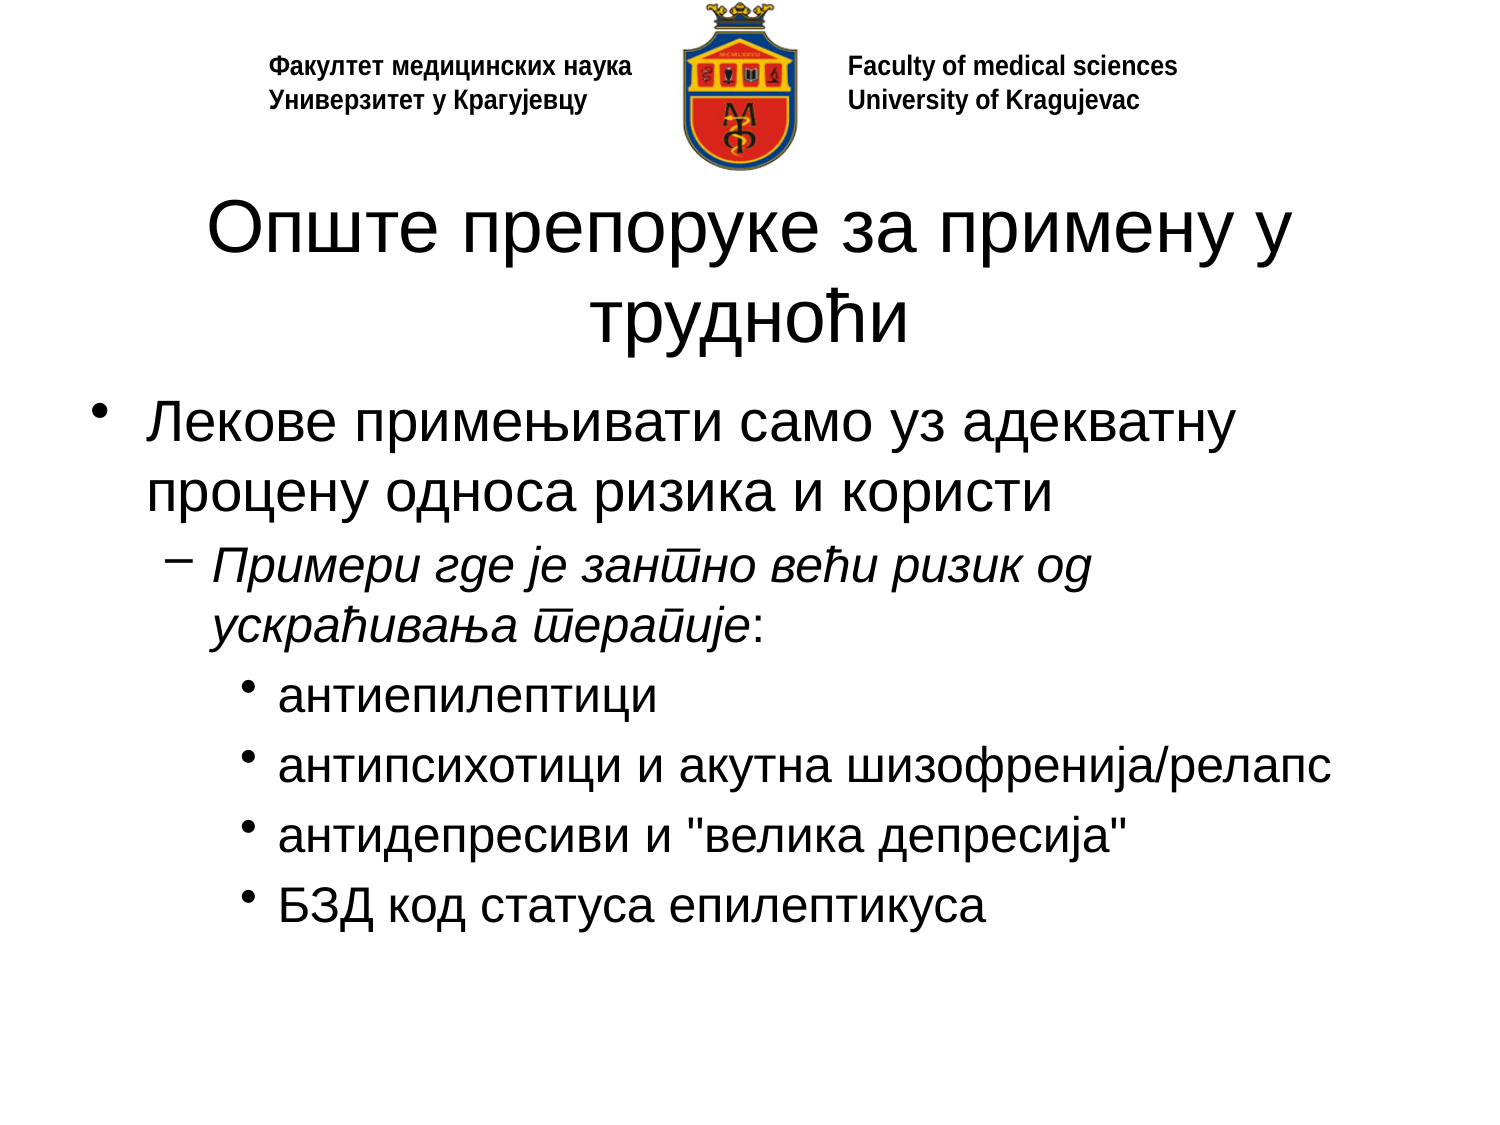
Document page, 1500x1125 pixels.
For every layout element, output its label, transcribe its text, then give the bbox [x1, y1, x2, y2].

title Опште препоруке за примену у трудноћи [74, 173, 1426, 362]
list Лекове примењивати само уз адекватну процену односа ризика и користи Примери где је зантно већи ризик од ускраћивања терапије: антиепилептици антипсихотици и акутна шизофренија/релапс антидепресиви и "велика депресија" БЗД код статуса епилептикуса [74, 374, 1426, 1118]
